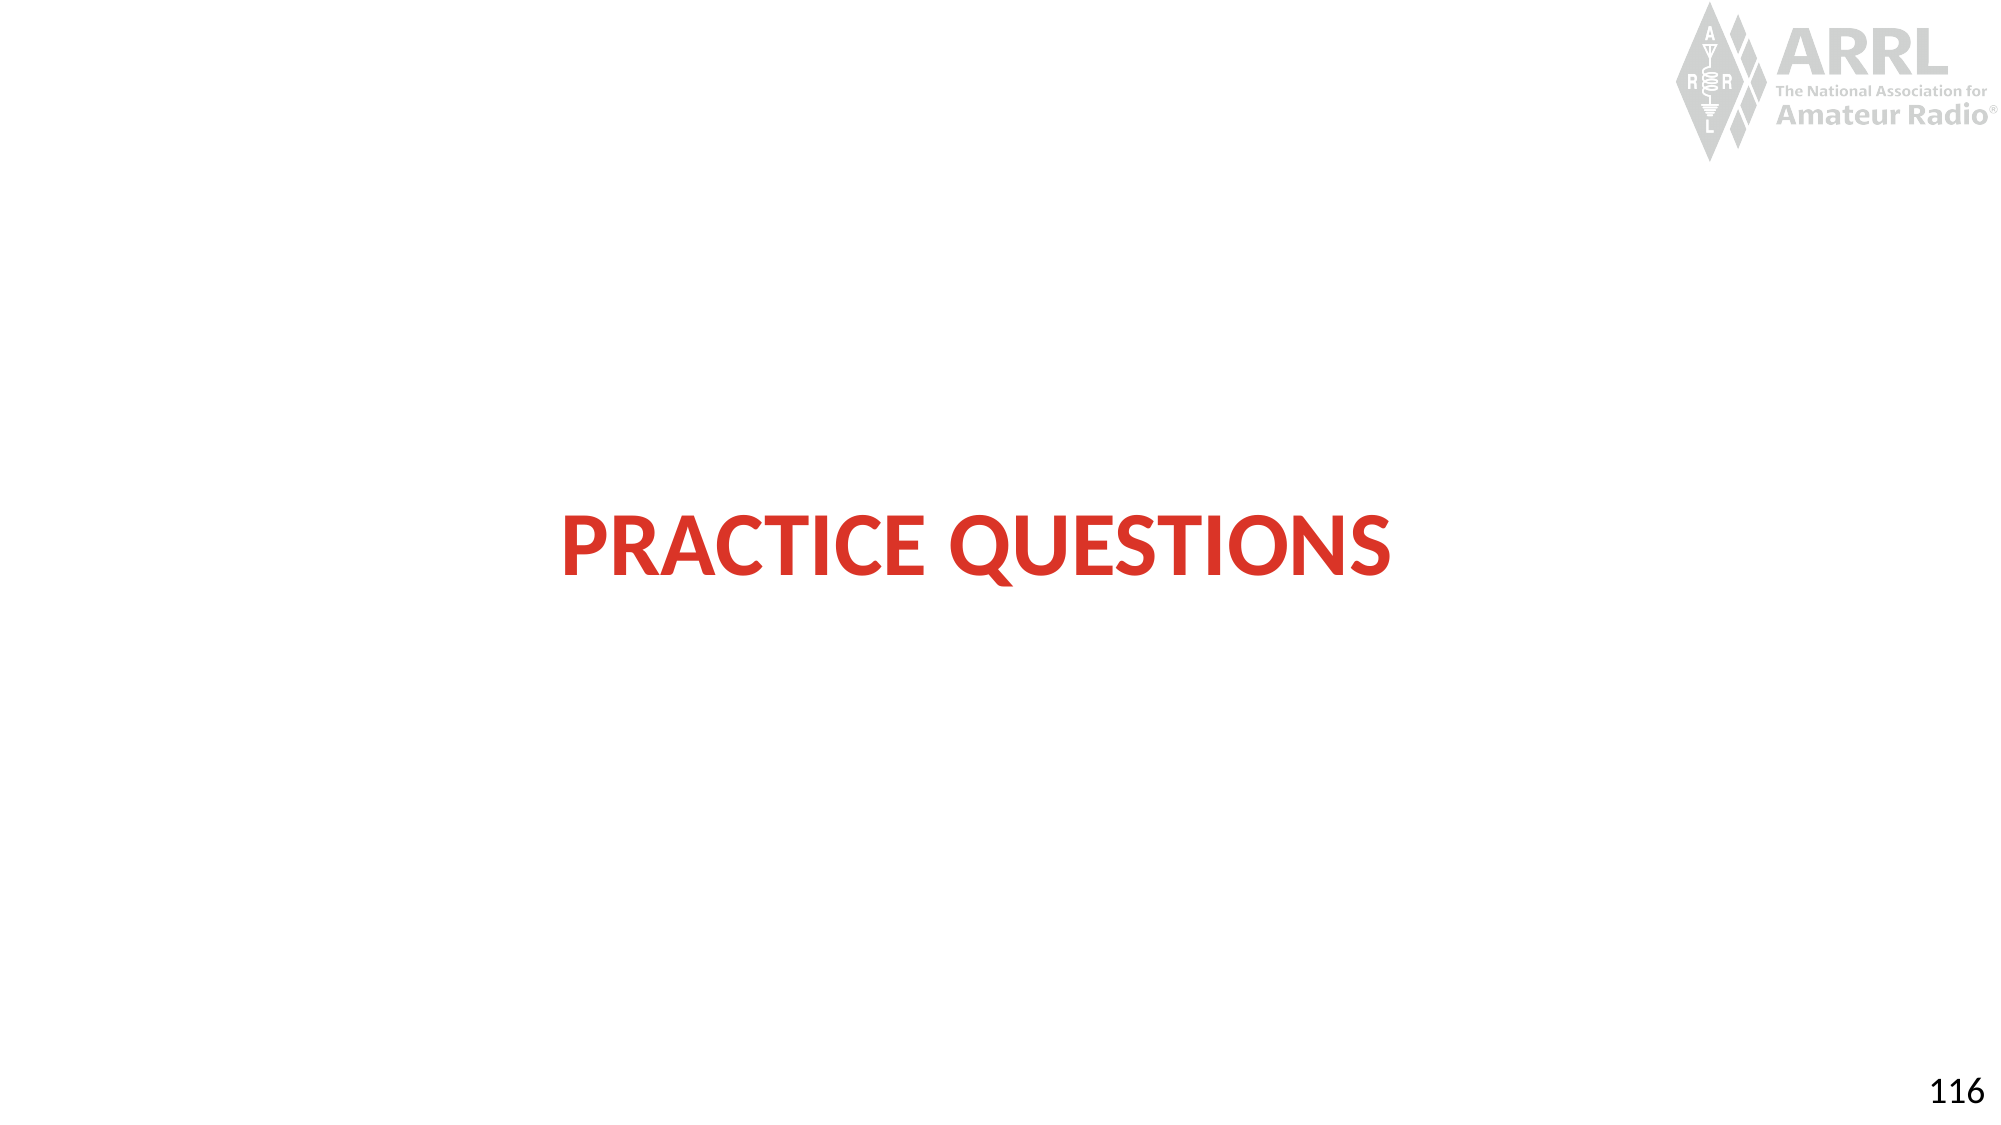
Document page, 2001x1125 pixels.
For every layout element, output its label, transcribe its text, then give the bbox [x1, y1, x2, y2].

picture [1674, 0, 2000, 164]
title PRACTICE QUESTIONS [114, 437, 1840, 655]
